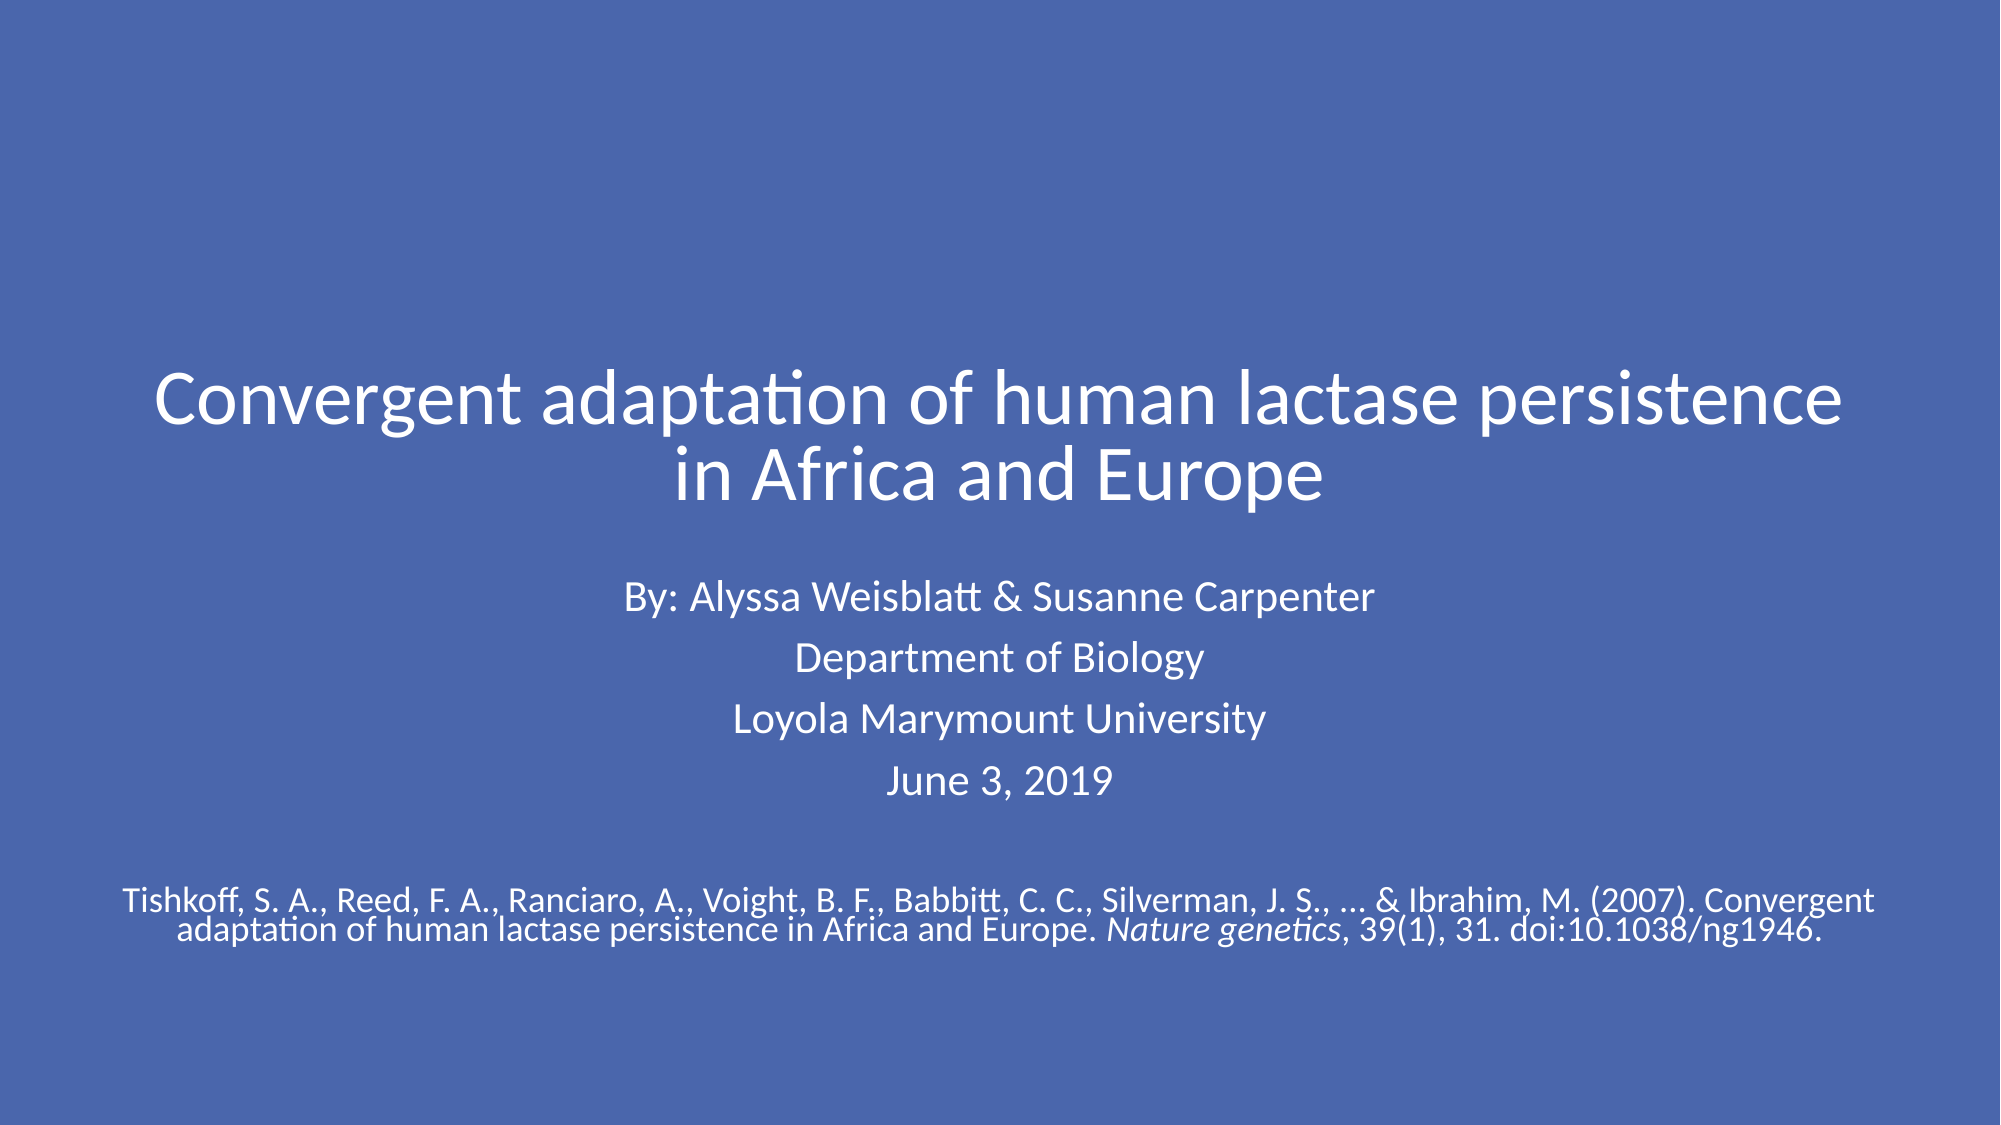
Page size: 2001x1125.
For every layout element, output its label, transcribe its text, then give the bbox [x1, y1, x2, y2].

subtitle By: Alyssa Weisblatt & Susanne Carpenter Department of Biology Loyola Marymount University June 3, 2019 Tishkoff, S. A., Reed, F. A., Ranciaro, A., Voight, B. F., Babbitt, C. C., Silverman, J. S., ... & Ibrahim, M. (2007). Convergent adaptation of human lactase persistence in Africa and Europe. Nature genetics, 39(1), 31. doi:10.1038/ng1946. [105, 522, 1895, 984]
title Convergent adaptation of human lactase persistence in Africa and Europe [100, 62, 1900, 523]
